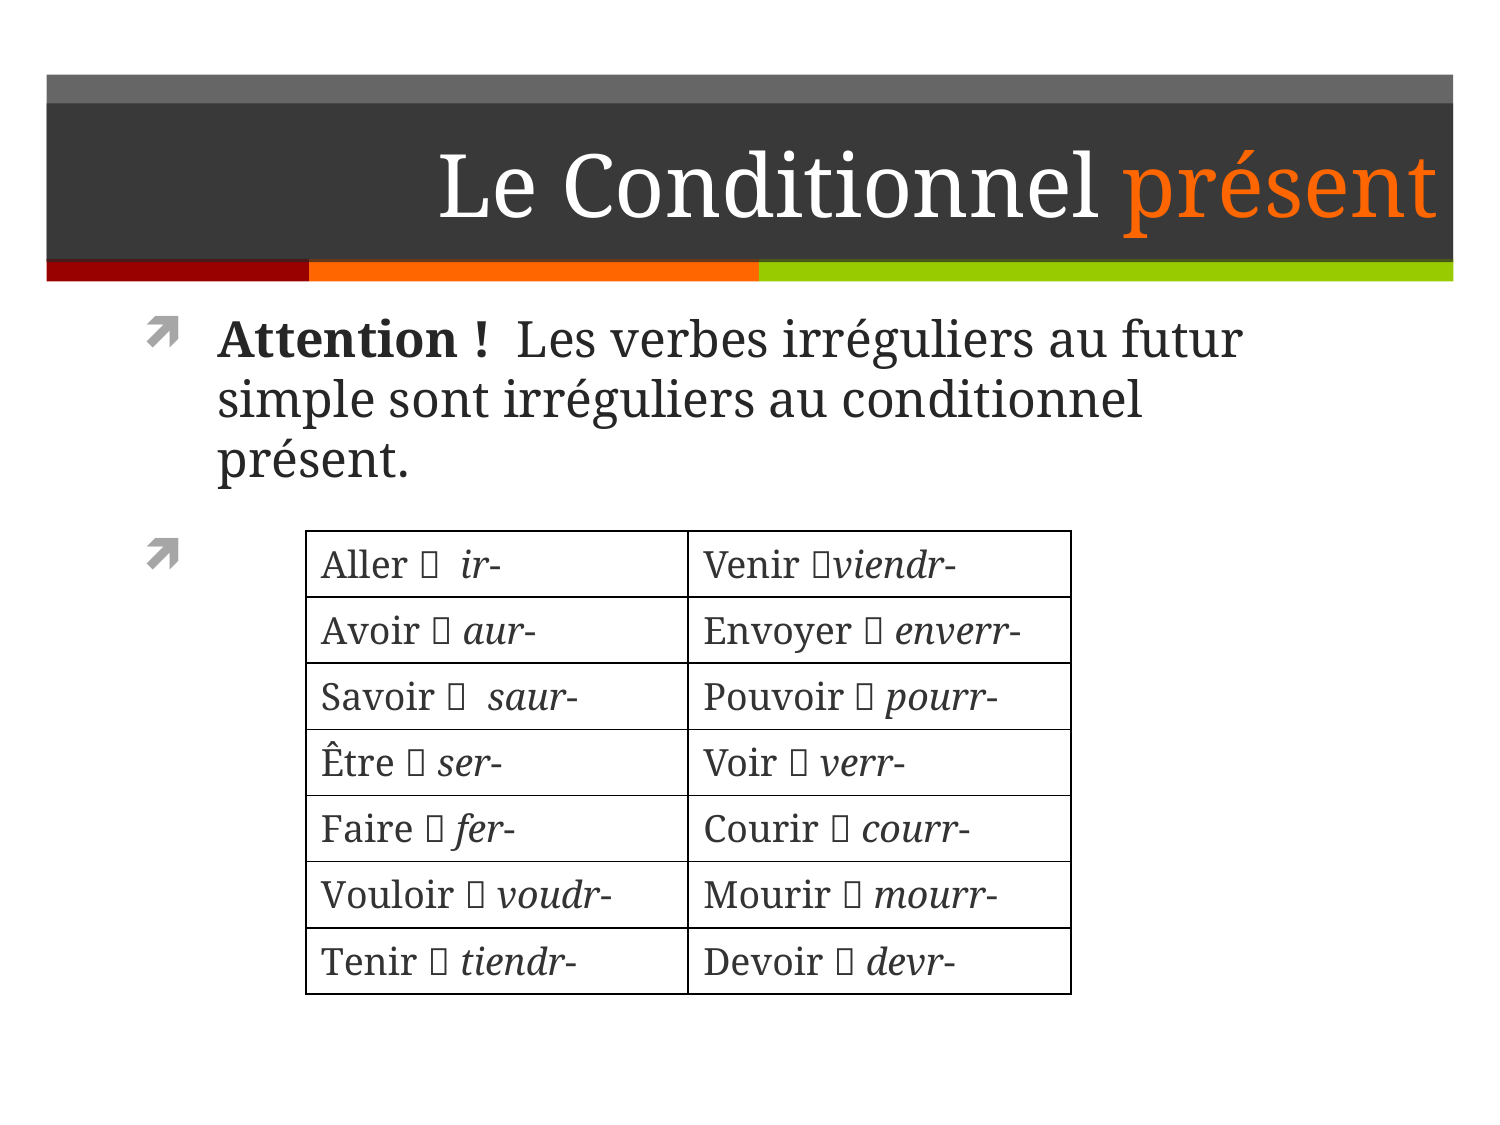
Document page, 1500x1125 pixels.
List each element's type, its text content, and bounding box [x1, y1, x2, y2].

table_header Aller  ir- [307, 532, 687, 596]
table_cell Être  ser- [307, 730, 687, 795]
table_cell Tenir  tiendr- [307, 929, 687, 993]
table_cell Faire  fer- [307, 796, 687, 861]
list Attention ! Les verbes irréguliers au futur simple sont irréguliers au conditionnel présent. [127, 299, 1274, 1005]
table_cell Avoir  aur- [307, 598, 687, 662]
table_cell Mourir  mourr- [689, 862, 1070, 927]
table_cell Devoir  devr- [689, 929, 1070, 993]
table_cell Vouloir  voudr- [307, 862, 687, 927]
table_cell Voir  verr- [689, 730, 1070, 795]
table_cell Envoyer  enverr- [689, 598, 1070, 662]
table_cell Courir  courr- [689, 796, 1070, 861]
title Le Conditionnel présent [46, 103, 1454, 263]
table_header Venir viendr- [689, 532, 1070, 596]
table_cell Savoir  saur- [307, 664, 687, 729]
table_cell Pouvoir  pourr- [689, 664, 1070, 729]
